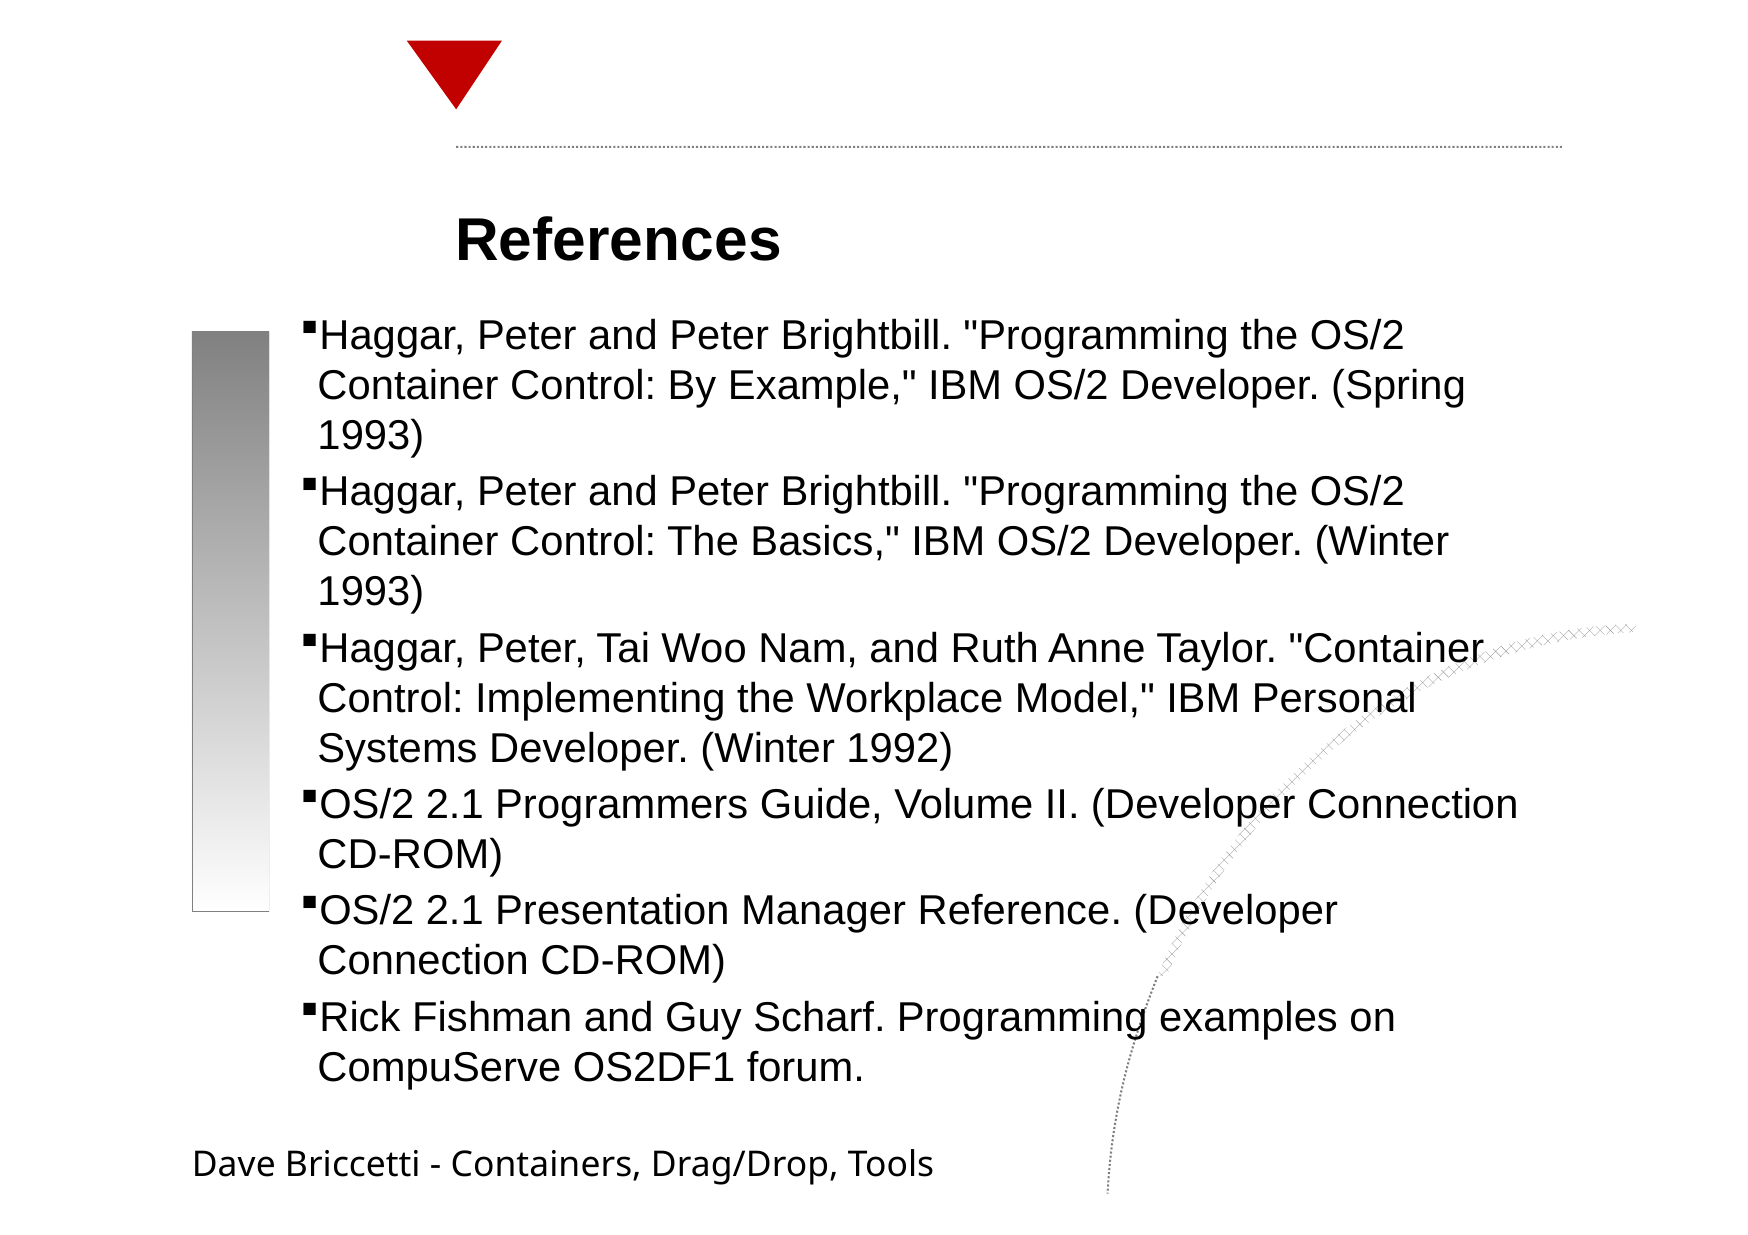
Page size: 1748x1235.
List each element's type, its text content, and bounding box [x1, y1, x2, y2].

text_box [1561, 624, 1636, 642]
text_box [1112, 1090, 1132, 1141]
text_box References [455, 200, 1568, 273]
text_box Dave Briccetti - Containers, Drag/Drop, Tools [191, 1141, 1505, 1184]
text_box Haggar, Peter and Peter Brightbill. "Programming the OS/2 Container Control: By Example," IBM OS/2 Developer. (Spring 1993) Haggar, Peter and Peter Brightbill. "Programming the OS/2 Container Control: The Basics," IBM OS/2 Developer. (Winter 1993) Haggar, Peter, Tai Woo Nam, and Ruth Anne Taylor. "Container Control: Implementing the Workplace Model," IBM Personal Systems Developer. (Winter 1992) OS/2 2.1 Programmers Guide, Volume II. (Developer Connection CD-ROM) OS/2 2.1 Presentation Manager Reference. (Developer Connection CD-ROM) Rick Fishman and Guy Scharf. Programming examples on CompuServe OS2DF1 forum. [300, 307, 1561, 1090]
text_box [406, 40, 503, 110]
text_box [191, 331, 270, 912]
